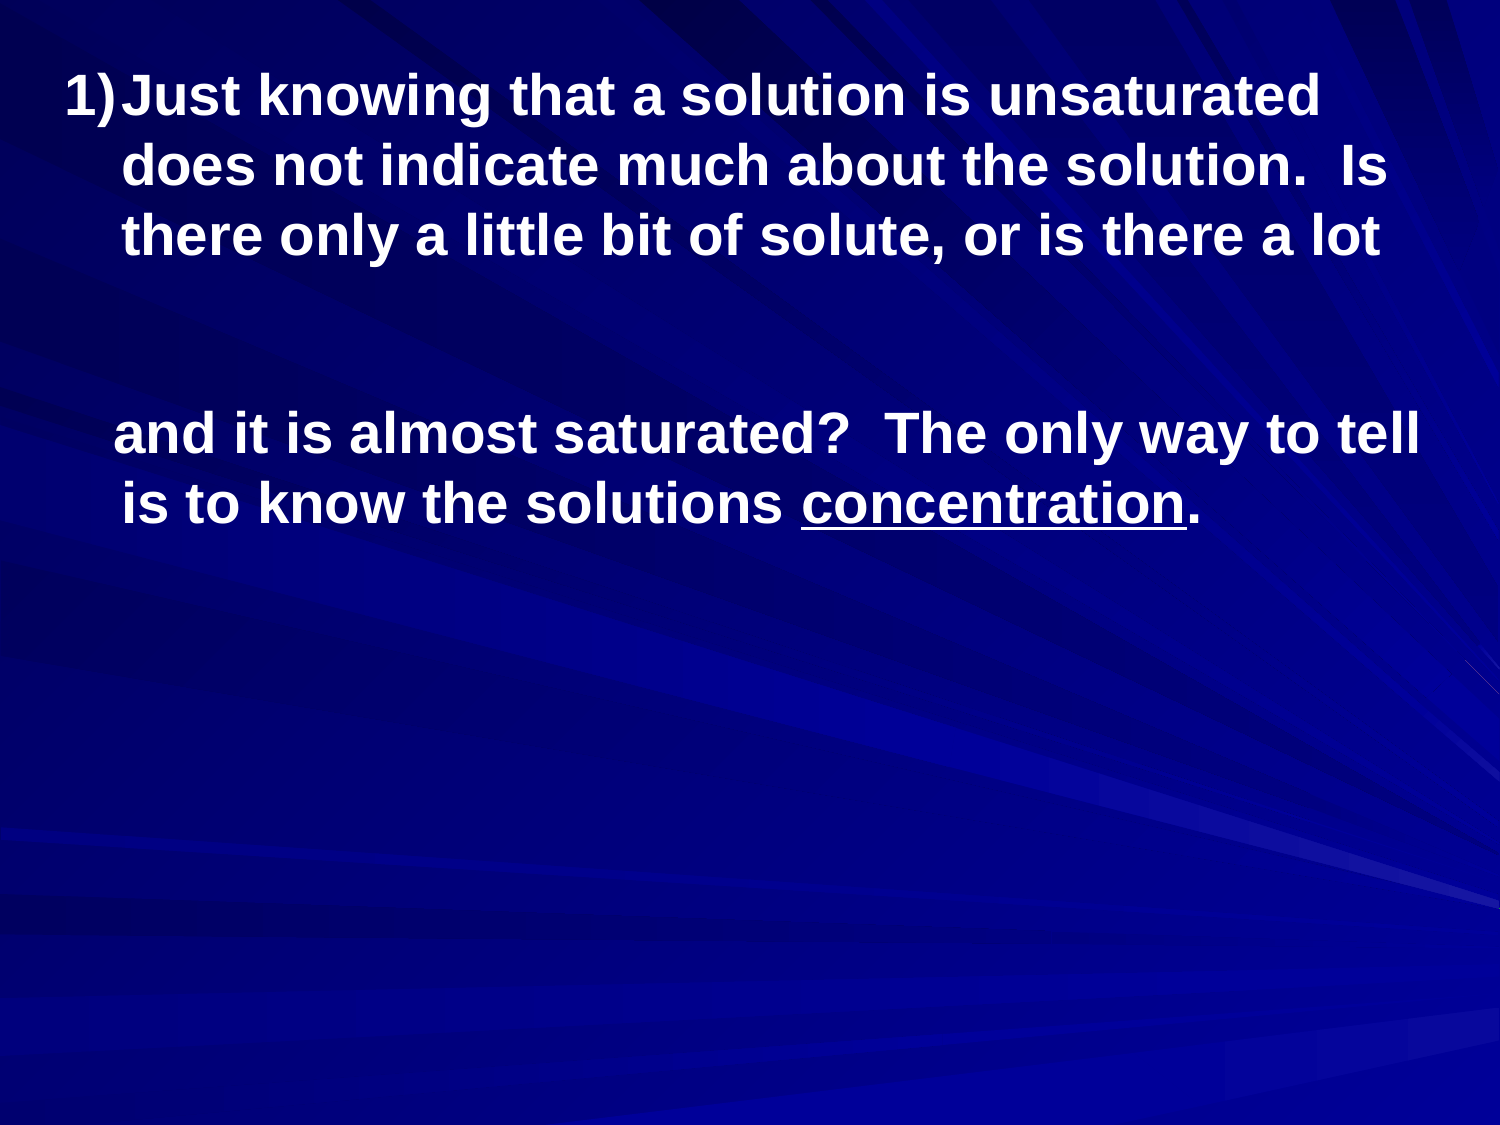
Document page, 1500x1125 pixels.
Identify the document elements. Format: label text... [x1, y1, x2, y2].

text_box Just knowing that a solution is unsaturated does not indicate much about the solution. Is there only a little bit of solute, or is there a lot and it is almost saturated? The only way to tell is to know the solutions concentration. [49, 49, 1463, 543]
